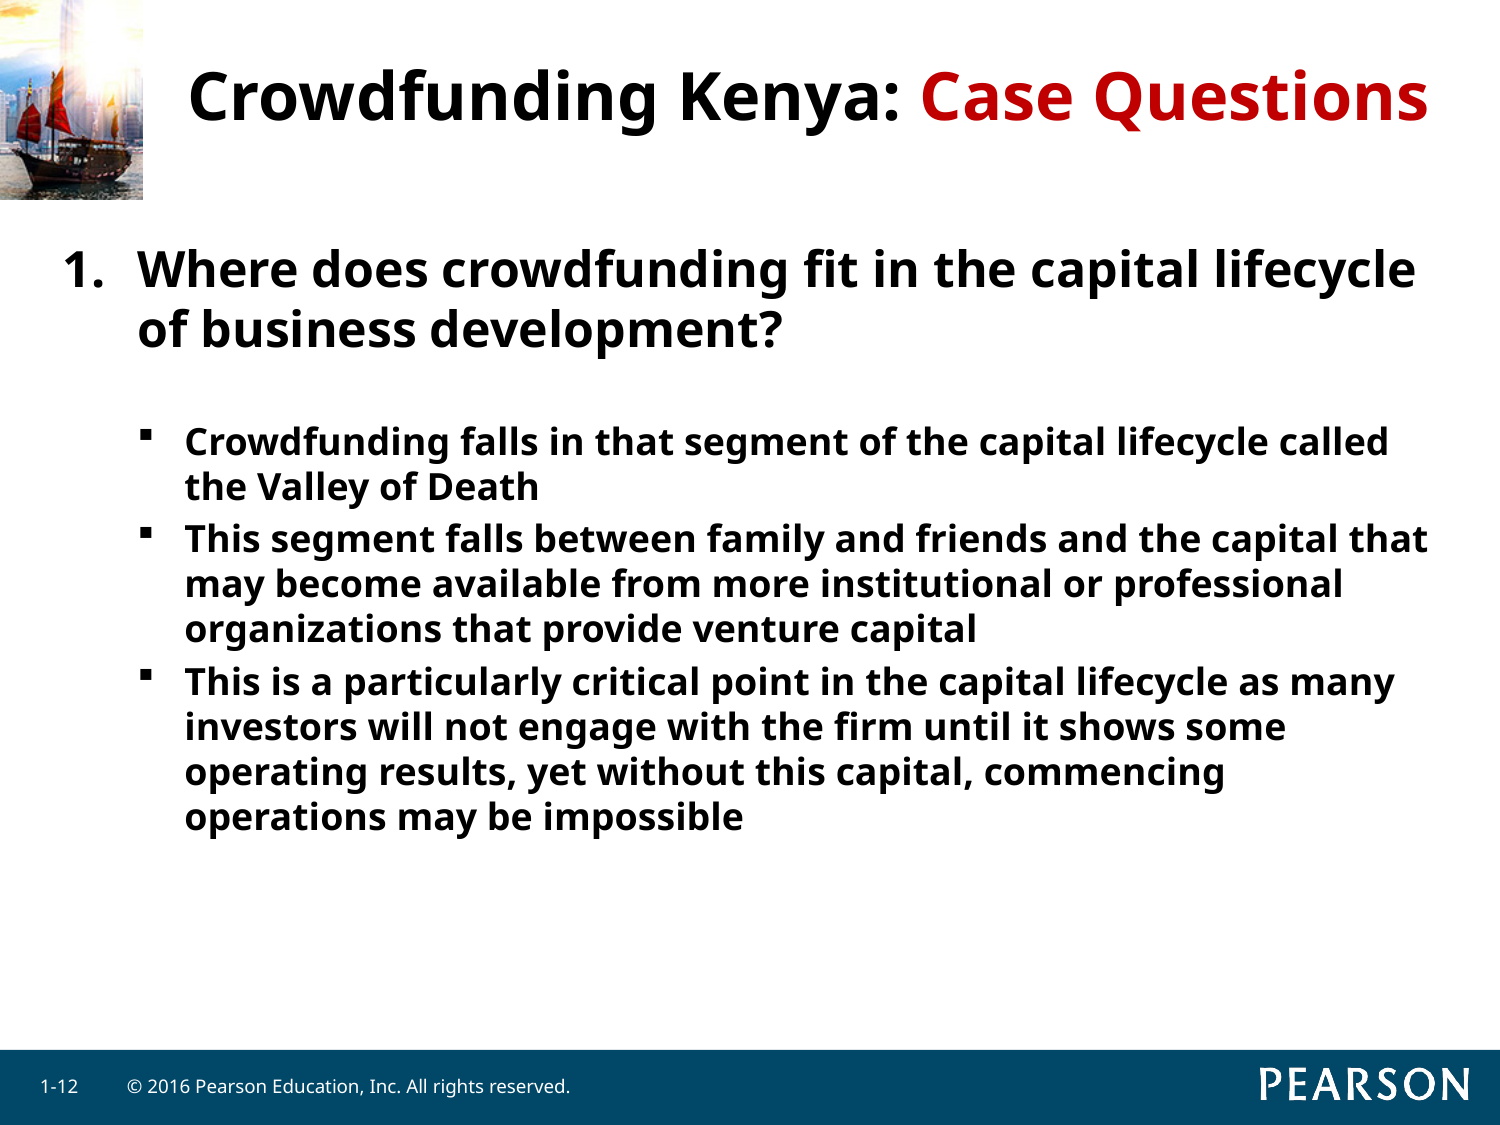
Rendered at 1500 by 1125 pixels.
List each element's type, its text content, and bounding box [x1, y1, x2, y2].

title Crowdfunding Kenya: Case Questions [187, 0, 1450, 188]
picture [0, 0, 143, 200]
list Where does crowdfunding fit in the capital lifecycle of business development? Crowdfunding falls in that segment of the capital lifecycle called the Valley of Death This segment falls between family and friends and the capital that may become available from more institutional or professional organizations that provide venture capital This is a particularly critical point in the capital lifecycle as many investors will not engage with the firm until it shows some operating results, yet without this capital, commencing operations may be impossible [62, 237, 1438, 1000]
